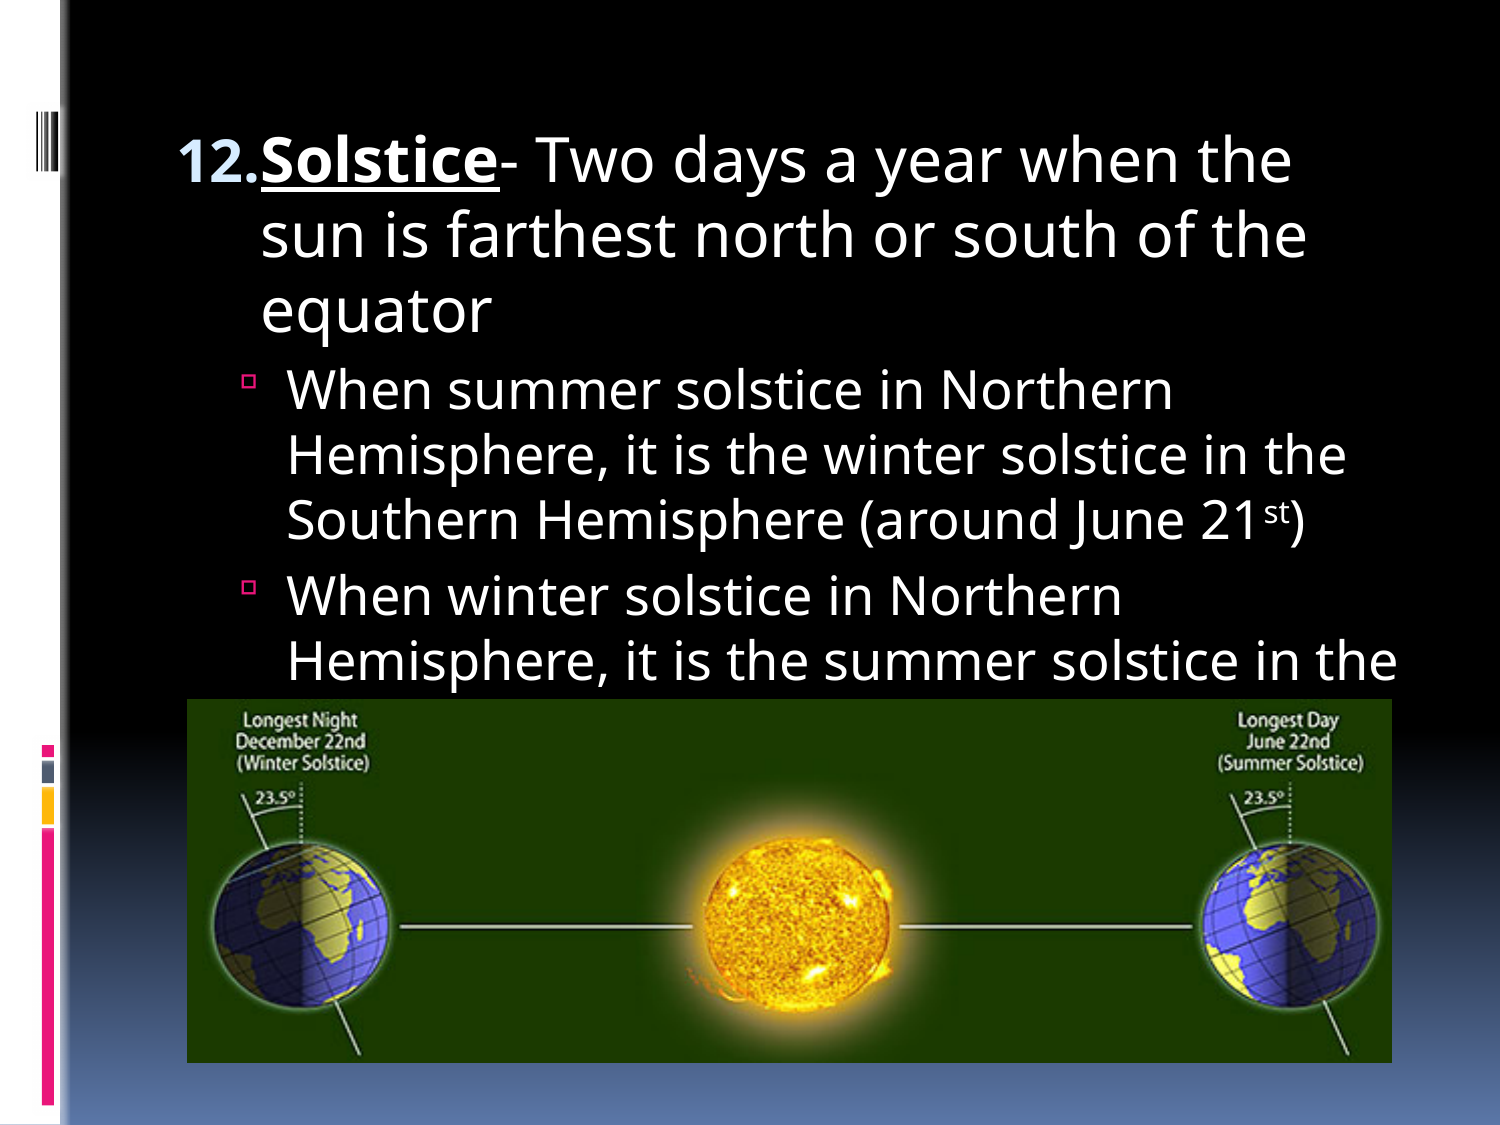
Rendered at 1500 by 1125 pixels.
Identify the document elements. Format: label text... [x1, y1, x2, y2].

picture [186, 699, 1392, 1063]
list Solstice- Two days a year when the sun is farthest north or south of the equator When summer solstice in Northern Hemisphere, it is the winter solstice in the Southern Hemisphere (around June 21st) When winter solstice in Northern Hemisphere, it is the summer solstice in the Southern Hemisphere (around December 21st) [150, 112, 1425, 1043]
